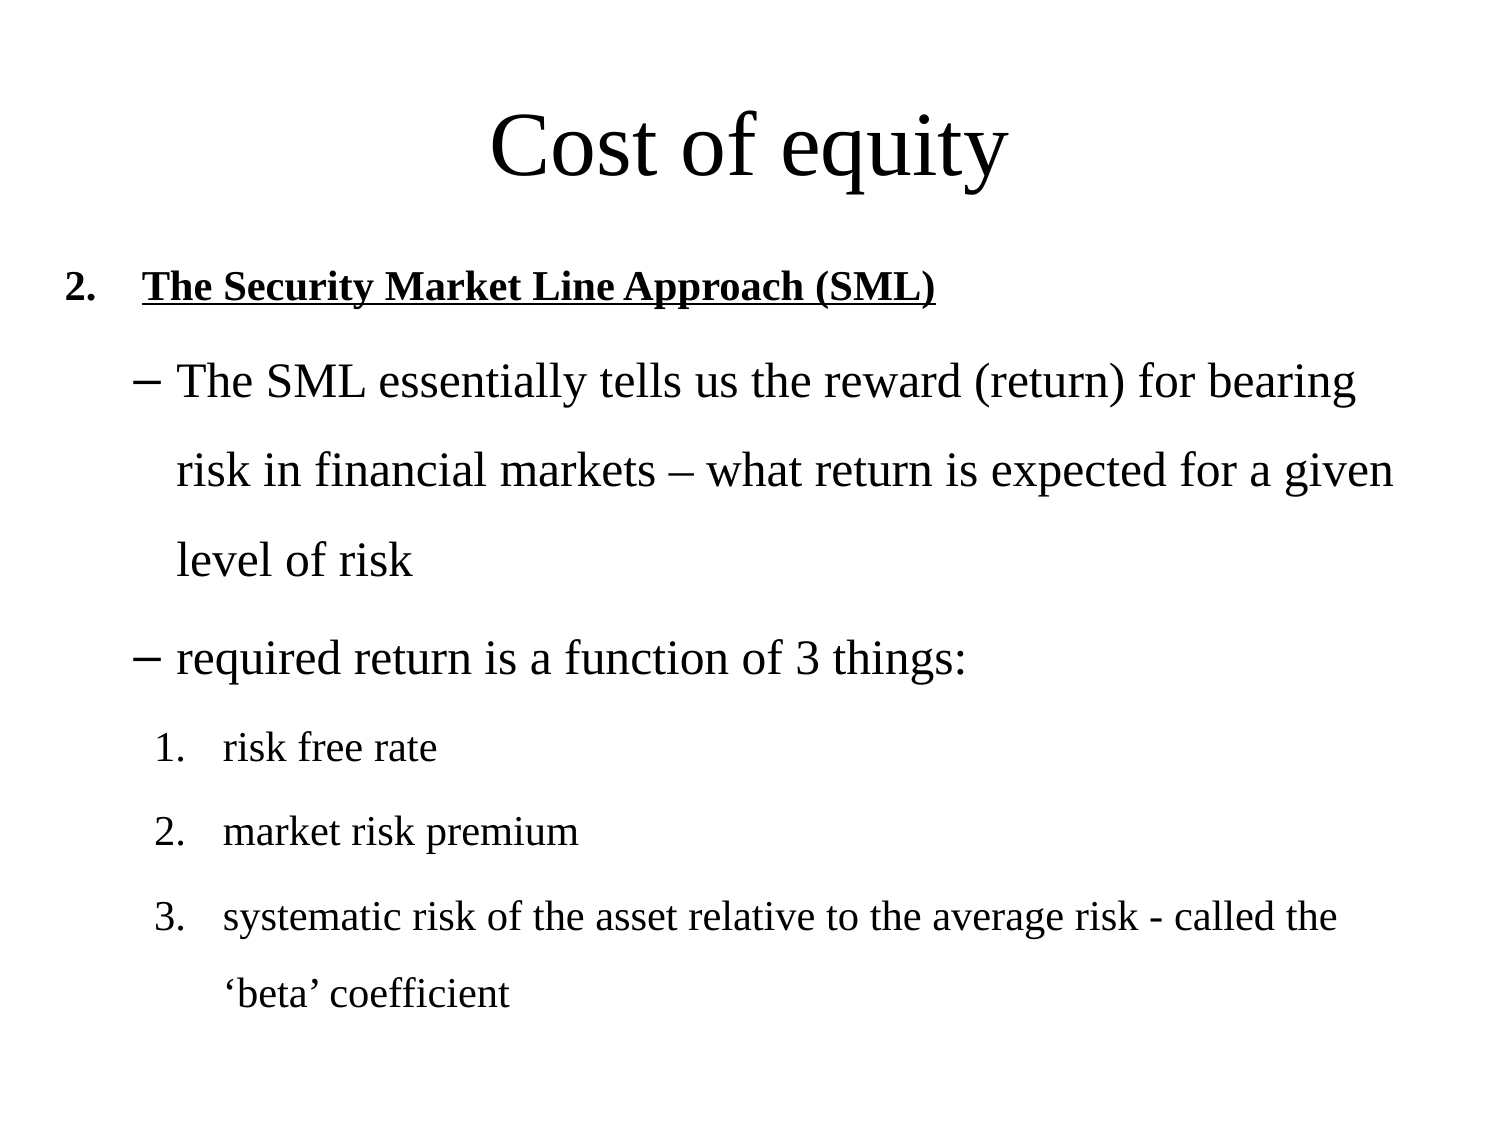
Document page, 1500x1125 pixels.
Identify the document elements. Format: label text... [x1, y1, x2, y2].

list The Security Market Line Approach (SML) The SML essentially tells us the reward (return) for bearing risk in financial markets – what return is expected for a given level of risk required return is a function of 3 things: risk free rate market risk premium systematic risk of the asset relative to the average risk - called the ‘beta’ coefficient [49, 250, 1445, 1025]
title Cost of equity [75, 45, 1425, 233]
